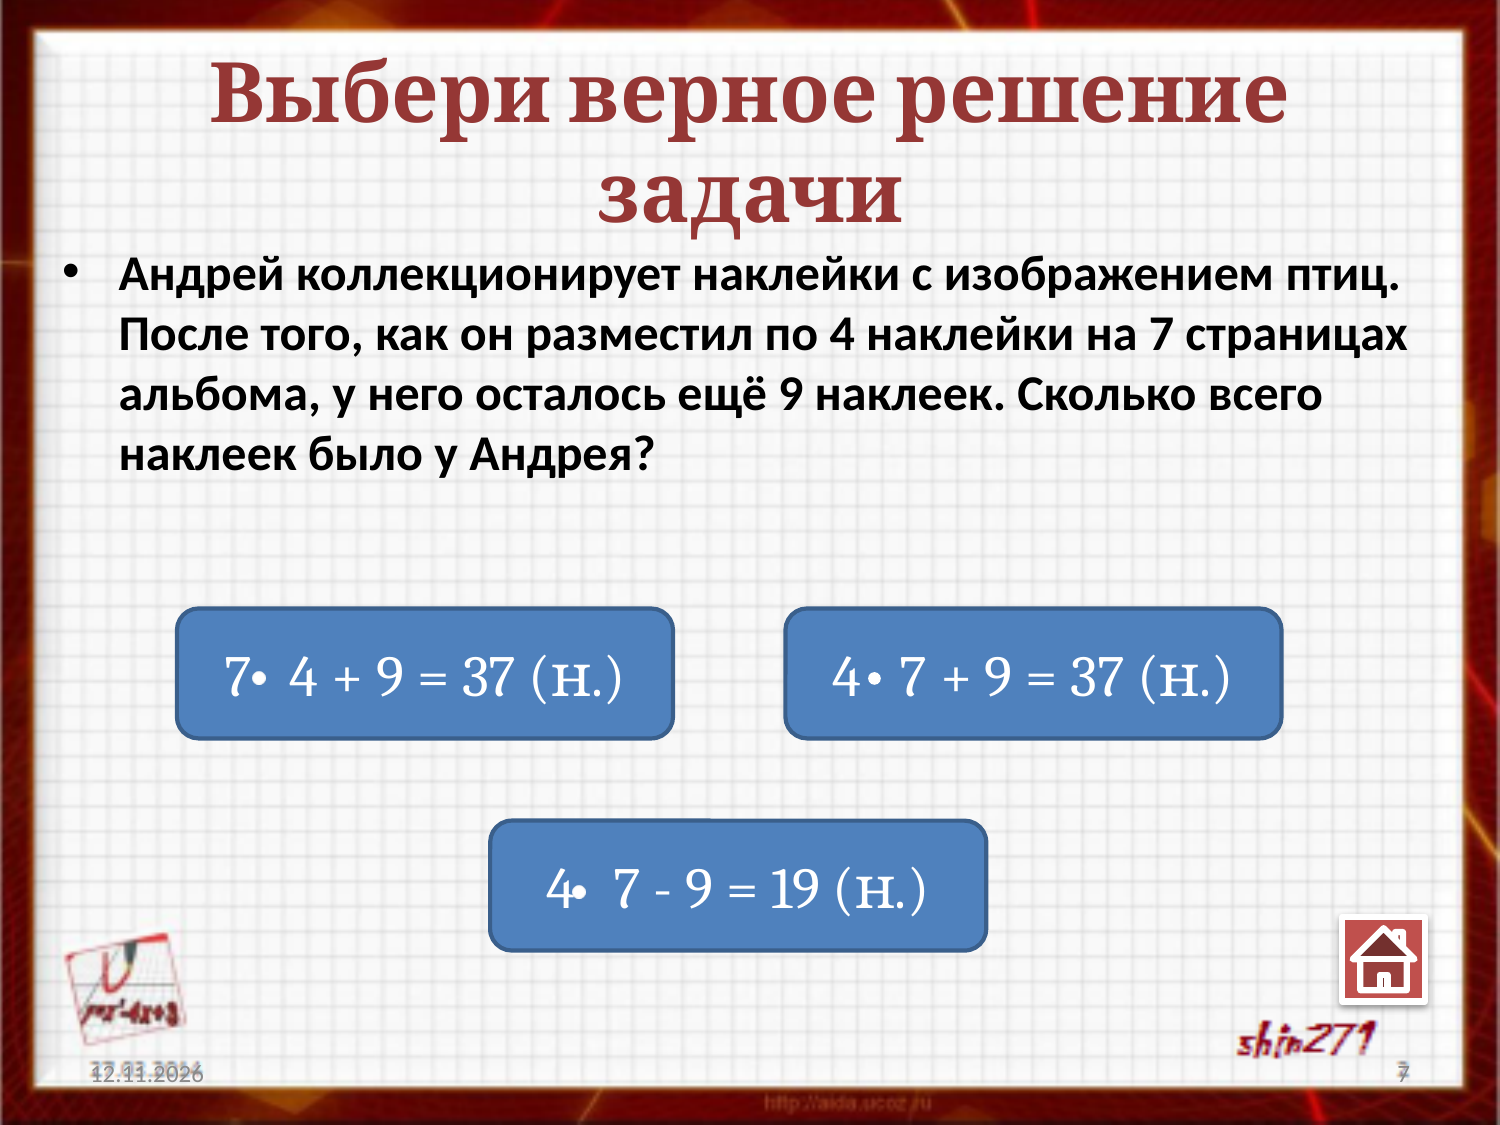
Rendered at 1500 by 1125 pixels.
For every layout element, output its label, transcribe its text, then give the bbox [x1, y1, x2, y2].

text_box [785, 608, 1282, 739]
slide_number 7 [1074, 1042, 1425, 1103]
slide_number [75, 1042, 425, 1103]
picture [0, 0, 1500, 1125]
text_box [1339, 914, 1428, 1005]
list Андрей коллекционирует наклейки с изображением птиц. После того, как он разместил по 4 наклейки на 7 страницах альбома, у него осталось ещё 9 наклеек. Сколько всего наклеек было у Андрея? [47, 232, 1453, 509]
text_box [489, 820, 987, 951]
text_box 7 4 + 9 = 37 (н.) [174, 606, 676, 741]
title Выбери верное решение задачи [75, 45, 1425, 232]
